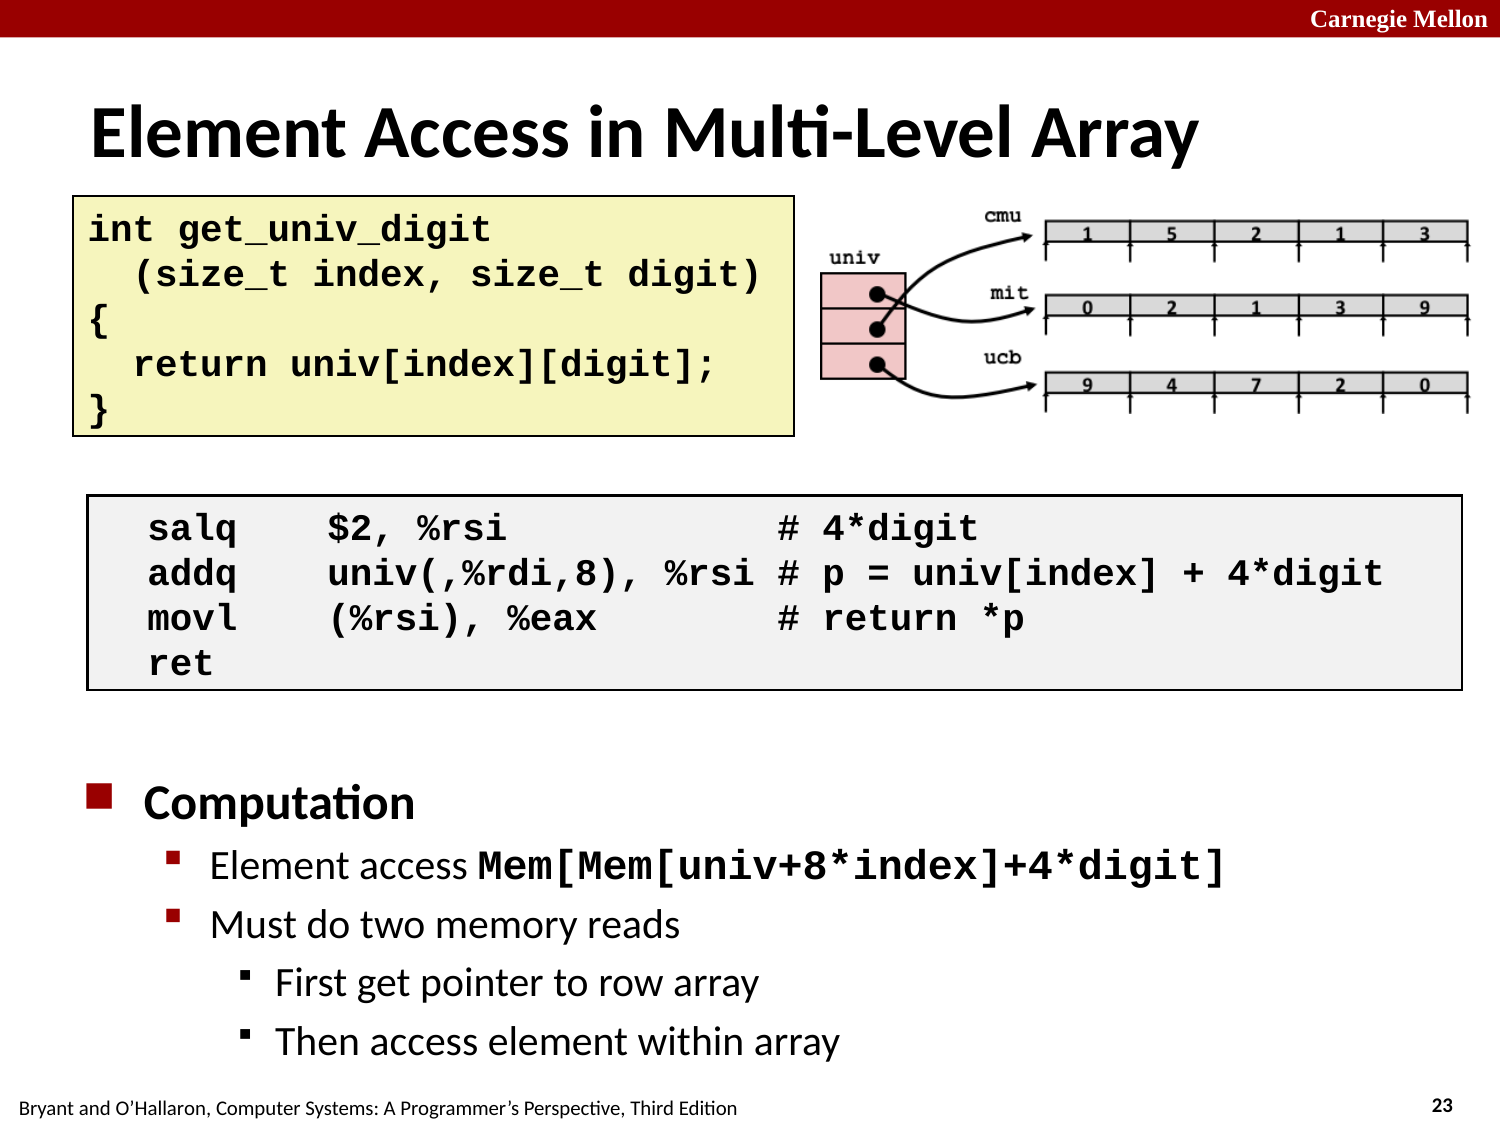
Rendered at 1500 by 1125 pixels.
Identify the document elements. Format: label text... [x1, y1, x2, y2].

list Computation Element access Mem[Mem[univ+8*index]+4*digit] Must do two memory reads First get pointer to row array Then access element within array [72, 762, 1463, 1111]
text_box int get_univ_digit (size_t index, size_t digit) { return univ[index][digit]; } [72, 196, 795, 436]
title Element Access in Multi-Level Array [75, 80, 1351, 176]
text_box salq $2, %rsi # 4*digit addq univ(,%rdi,8), %rsi # p = univ[index] + 4*digit movl (%rsi), %eax # return *p ret [87, 495, 1463, 691]
picture [820, 195, 1477, 414]
